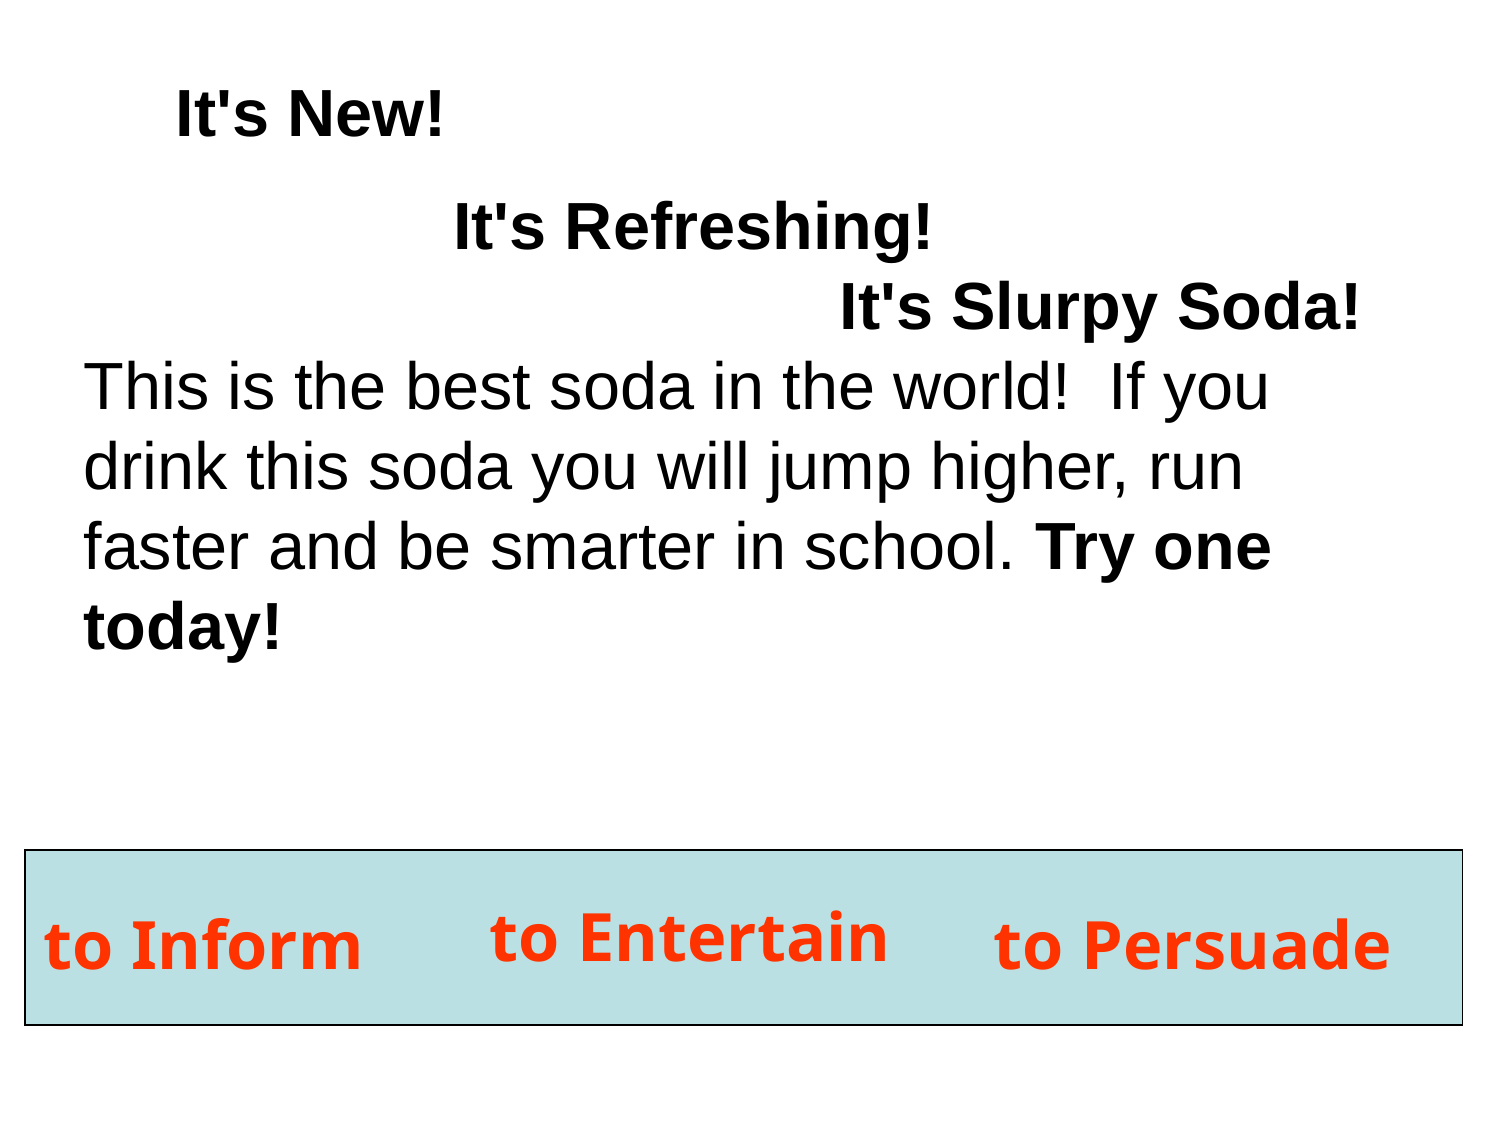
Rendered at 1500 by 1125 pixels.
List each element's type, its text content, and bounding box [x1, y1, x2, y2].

text_box to Inform [0, 849, 463, 1000]
text_box [24, 849, 1463, 1025]
text_box to Entertain [474, 887, 949, 983]
text_box to Persuade [949, 849, 1413, 1000]
text_box It's New! It's Refreshing! It's Slurpy Soda! This is the best soda in the world! If you drink this soda you will jump higher, run faster and be smarter in school. Try one today! [68, 62, 1432, 671]
